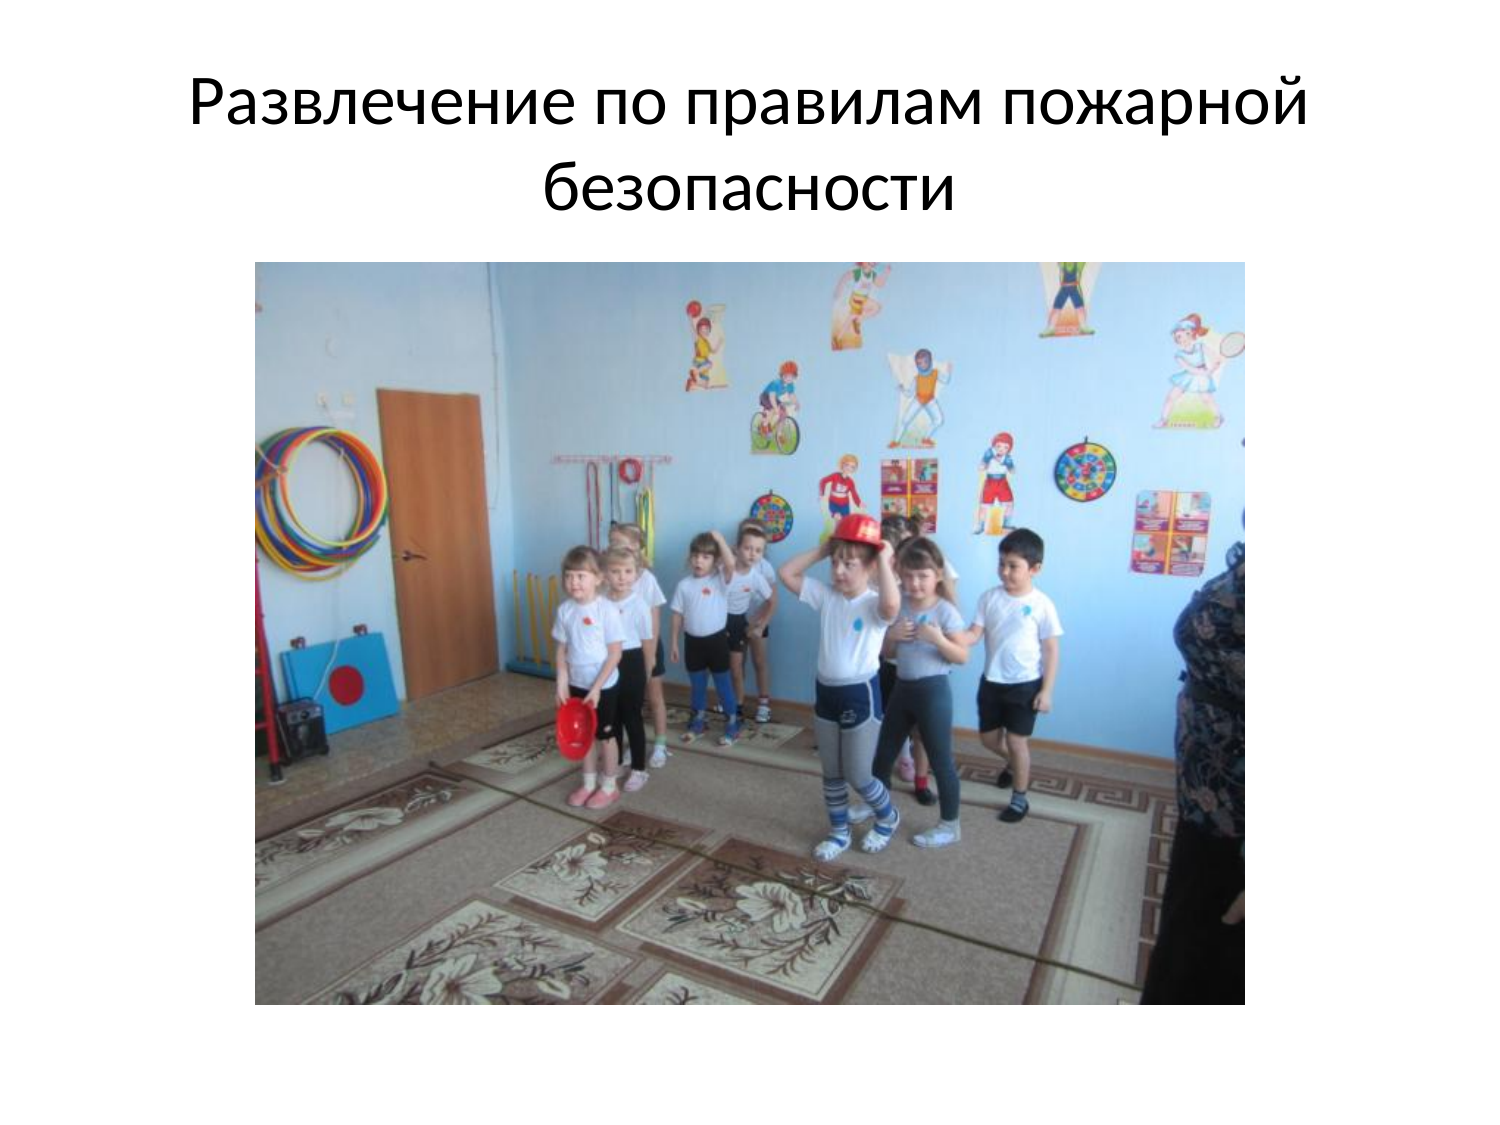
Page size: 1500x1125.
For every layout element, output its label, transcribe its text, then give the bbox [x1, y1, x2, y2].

title Развлечение по правилам пожарной безопасности [75, 45, 1425, 233]
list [254, 262, 1246, 1006]
